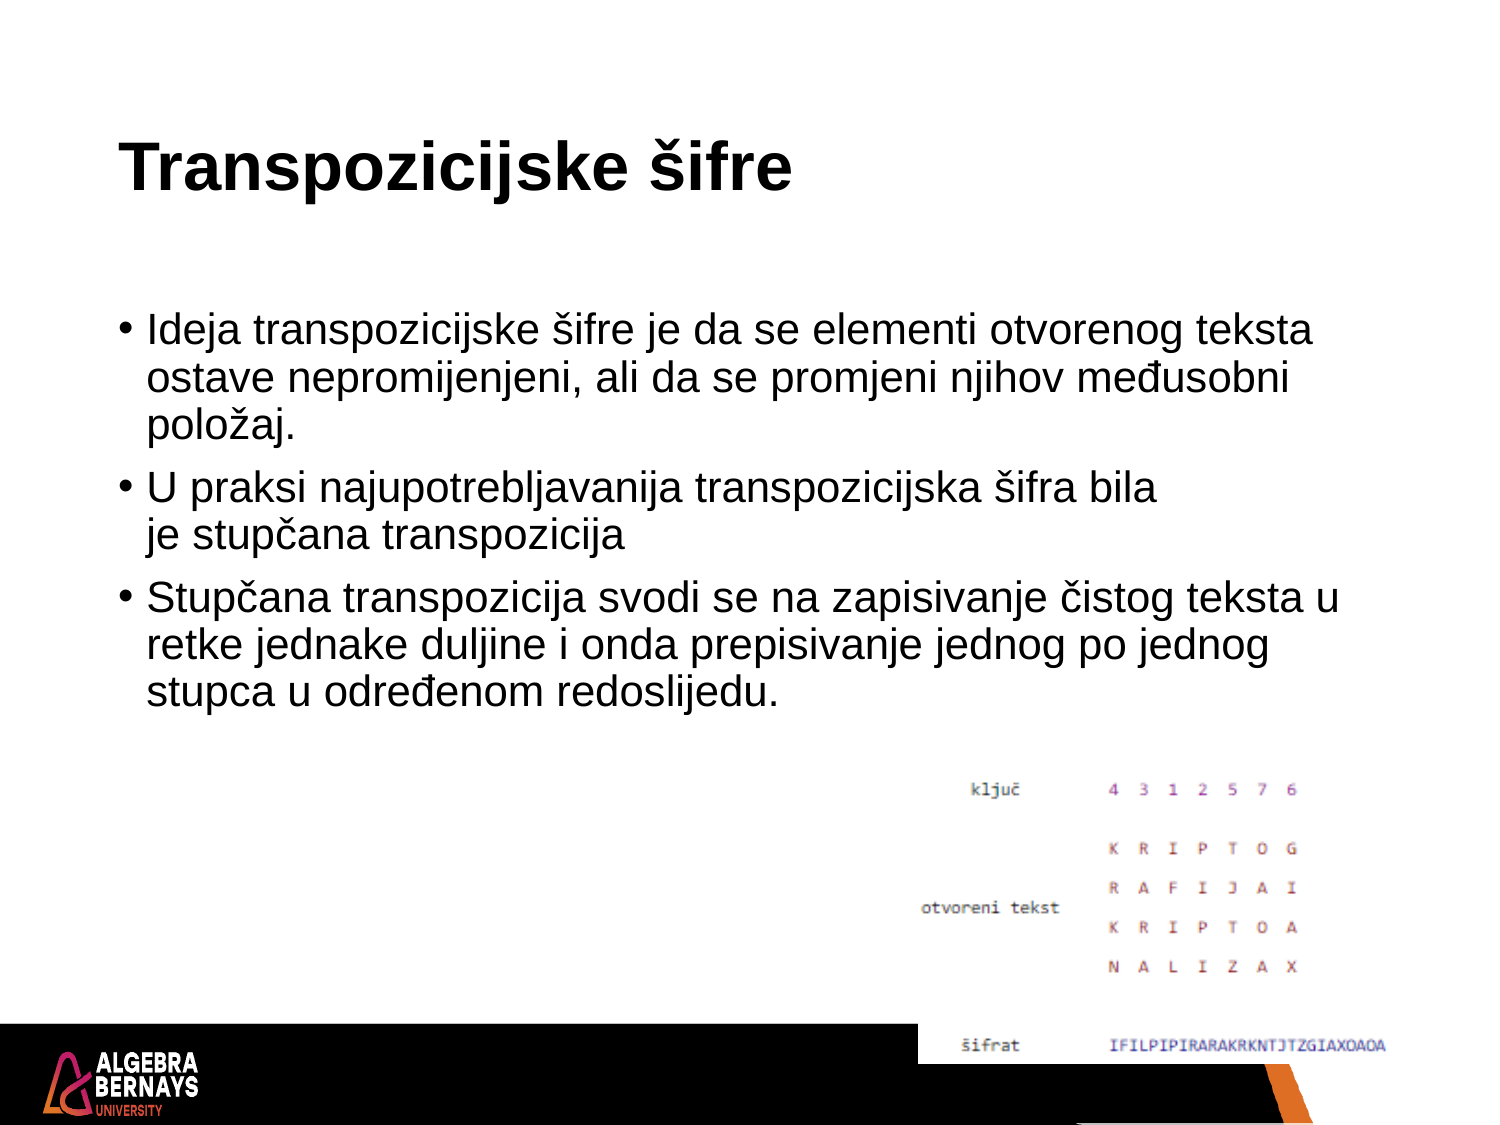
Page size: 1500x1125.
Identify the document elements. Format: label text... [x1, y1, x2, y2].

title Transpozicijske šifre [103, 59, 1397, 278]
list Ideja transpozicijske šifre je da se elementi otvorenog teksta ostave nepromijenjeni, ali da se promjeni njihov međusobni položaj. U praksi najupotrebljavanija transpozicijska šifra bila je stupčana transpozicija Stupčana transpozicija svodi se na zapisivanje čistog teksta u retke jednake duljine i onda prepisivanje jednog po jednog stupca u određenom redoslijedu. [103, 299, 1397, 1014]
picture [0, 758, 1468, 1125]
